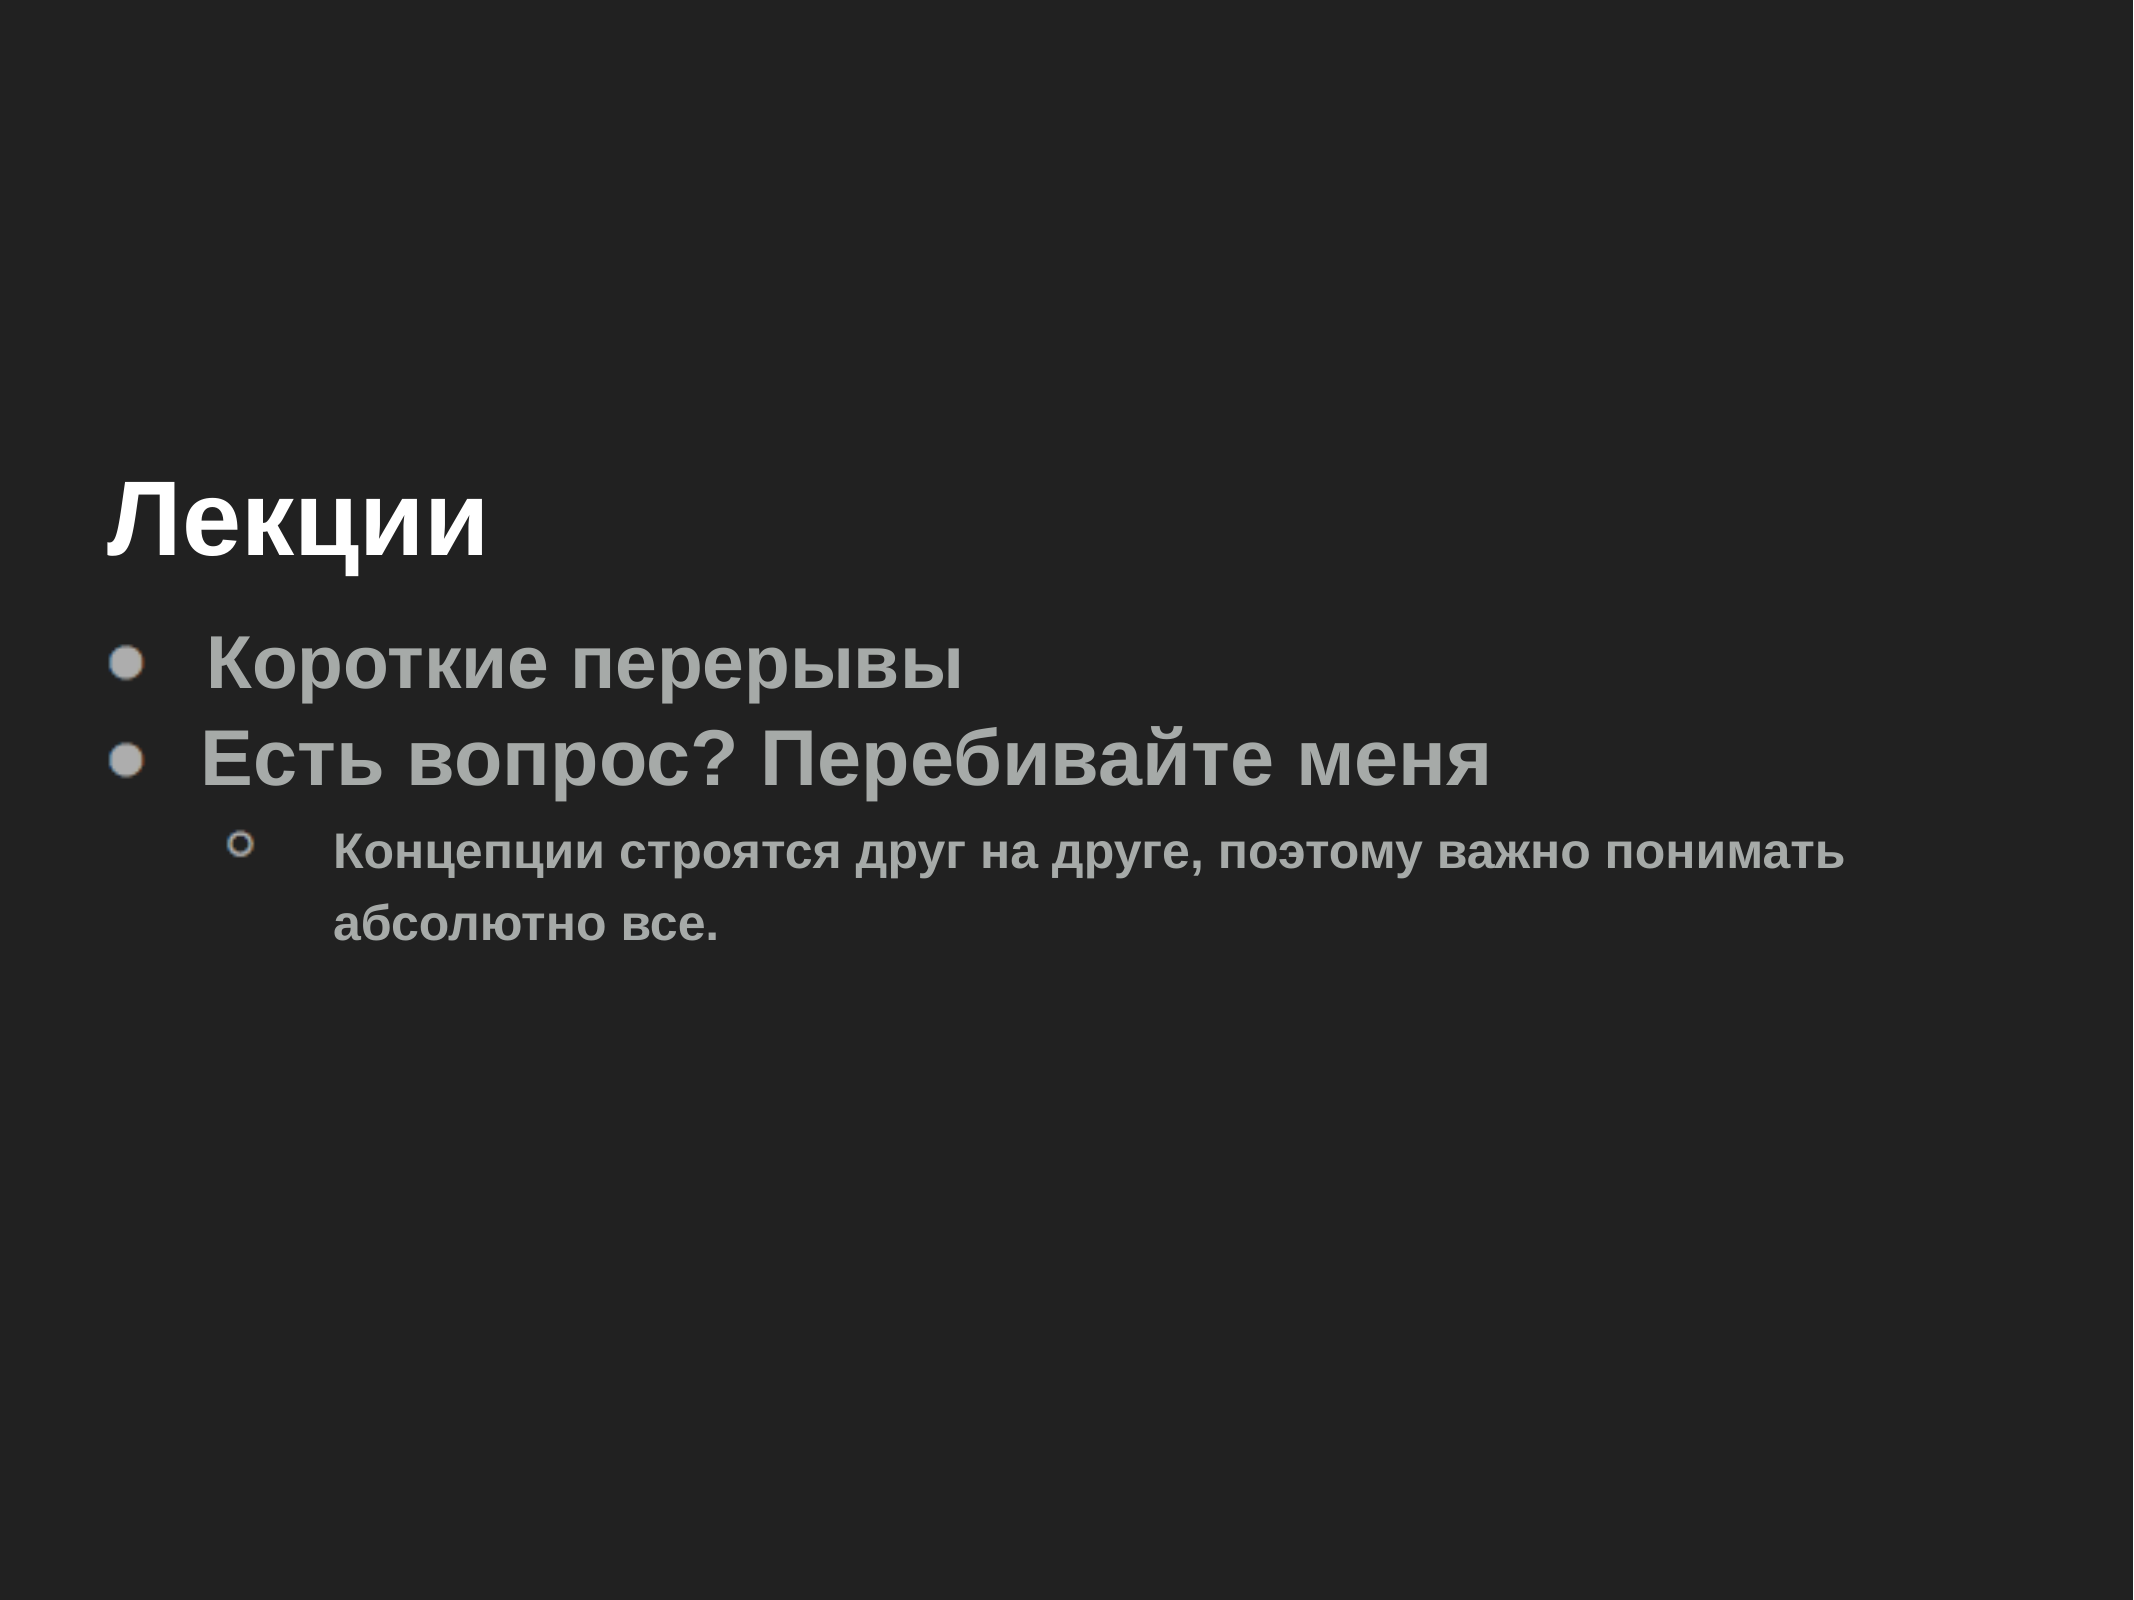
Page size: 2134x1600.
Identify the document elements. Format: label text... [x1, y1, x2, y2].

text_box Короткие перерывы [197, 605, 973, 697]
text_box Концепции строятся друг на друге, поэтому важно понимать абсолютно все. [324, 798, 1855, 959]
picture [4, 603, 278, 1100]
text_box Лекции [99, 440, 499, 585]
text_box Есть вопрос? Перебивайте меня [192, 697, 1502, 810]
